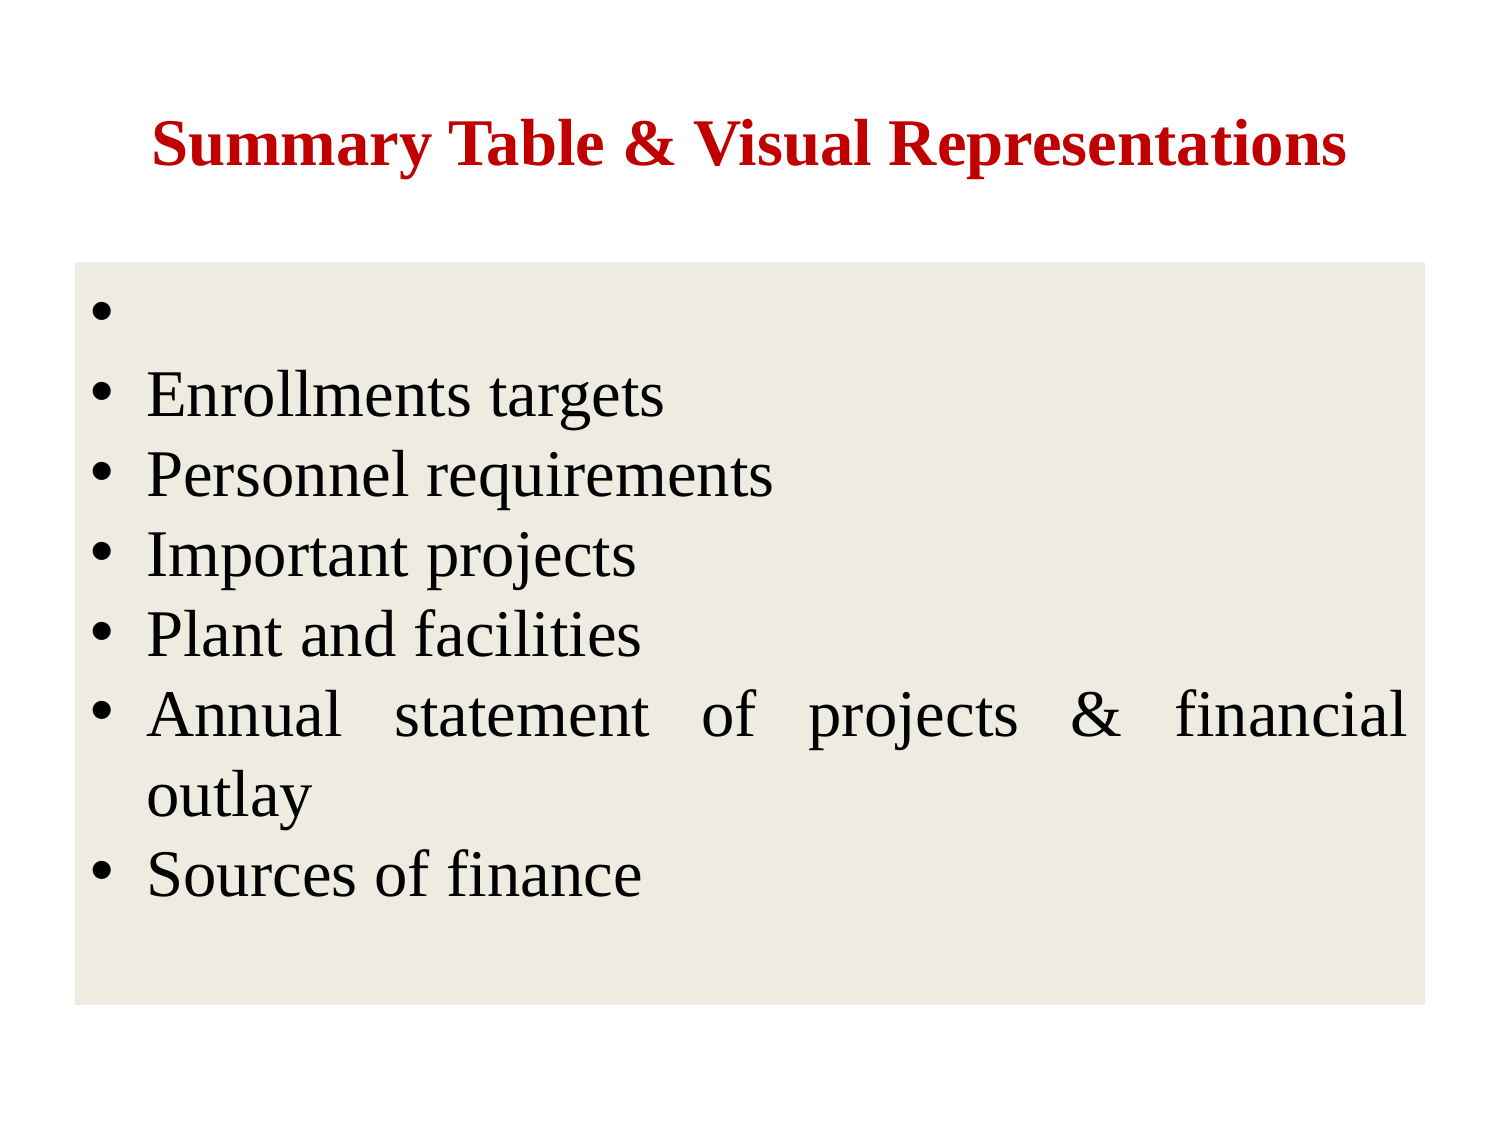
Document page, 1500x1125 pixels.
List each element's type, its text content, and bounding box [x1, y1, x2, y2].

title Summary Table & Visual Representations [75, 45, 1425, 233]
list Enrollments targets Personnel requirements Important projects Plant and facilities Annual statement of projects & financial outlay Sources of finance [75, 262, 1425, 1005]
